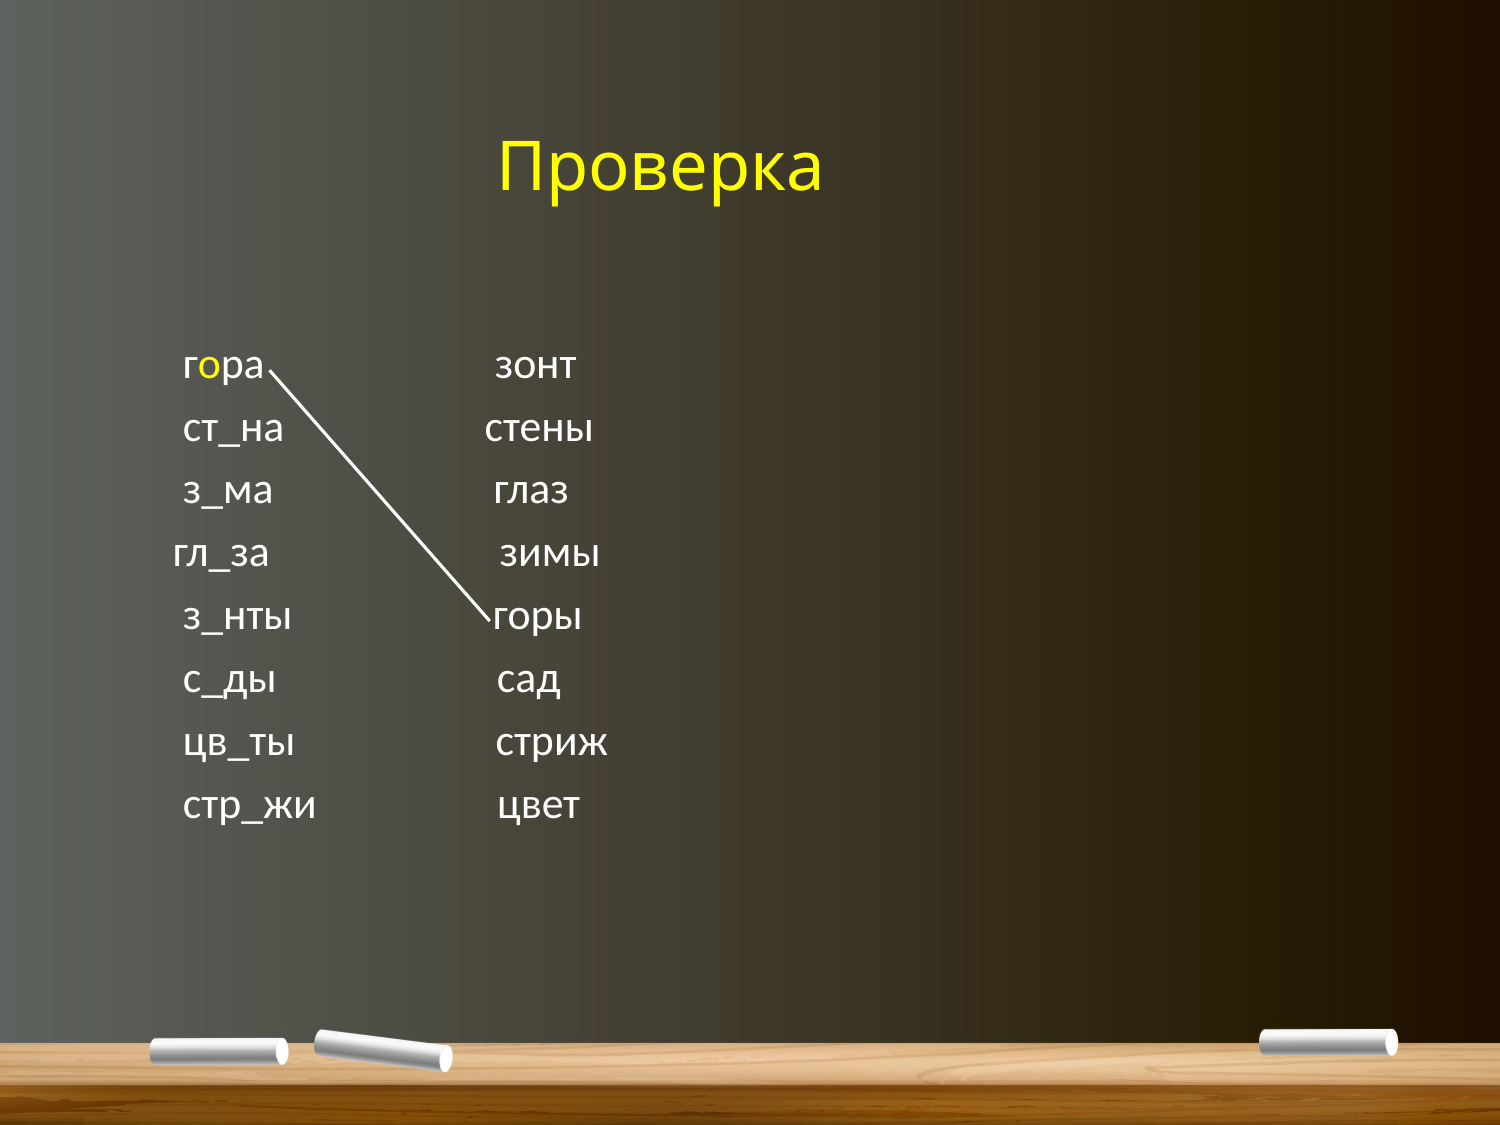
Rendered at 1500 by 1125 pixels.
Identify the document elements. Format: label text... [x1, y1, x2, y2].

title Проверка [103, 59, 1397, 278]
list гора зонт ст_на стены з_ма глаз гл_за зимы з_нты горы с_ды сад цв_ты стриж стр_жи цвет [107, 332, 1397, 1014]
picture [0, 0, 1500, 1125]
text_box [254, 385, 506, 606]
